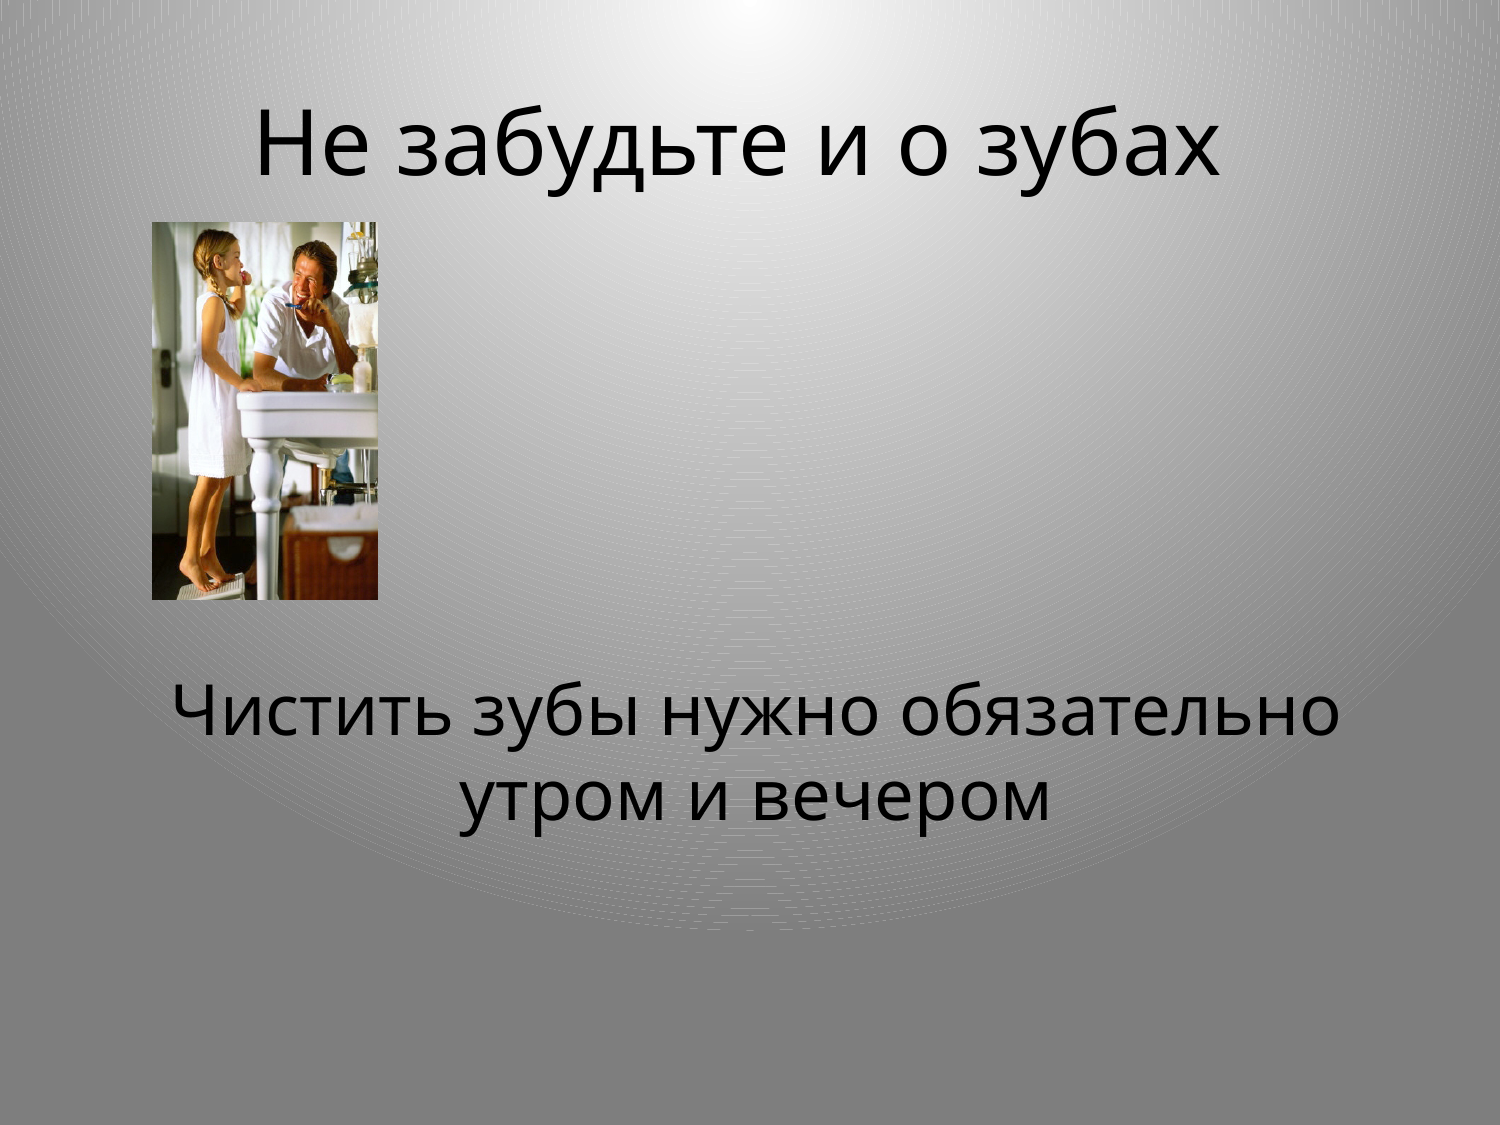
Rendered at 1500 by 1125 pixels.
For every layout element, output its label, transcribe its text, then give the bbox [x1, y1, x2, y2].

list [152, 222, 378, 601]
title Чистить зубы нужно обязательно утром и вечером [82, 656, 1432, 844]
text_box Не забудьте и о зубах [74, 45, 1425, 233]
